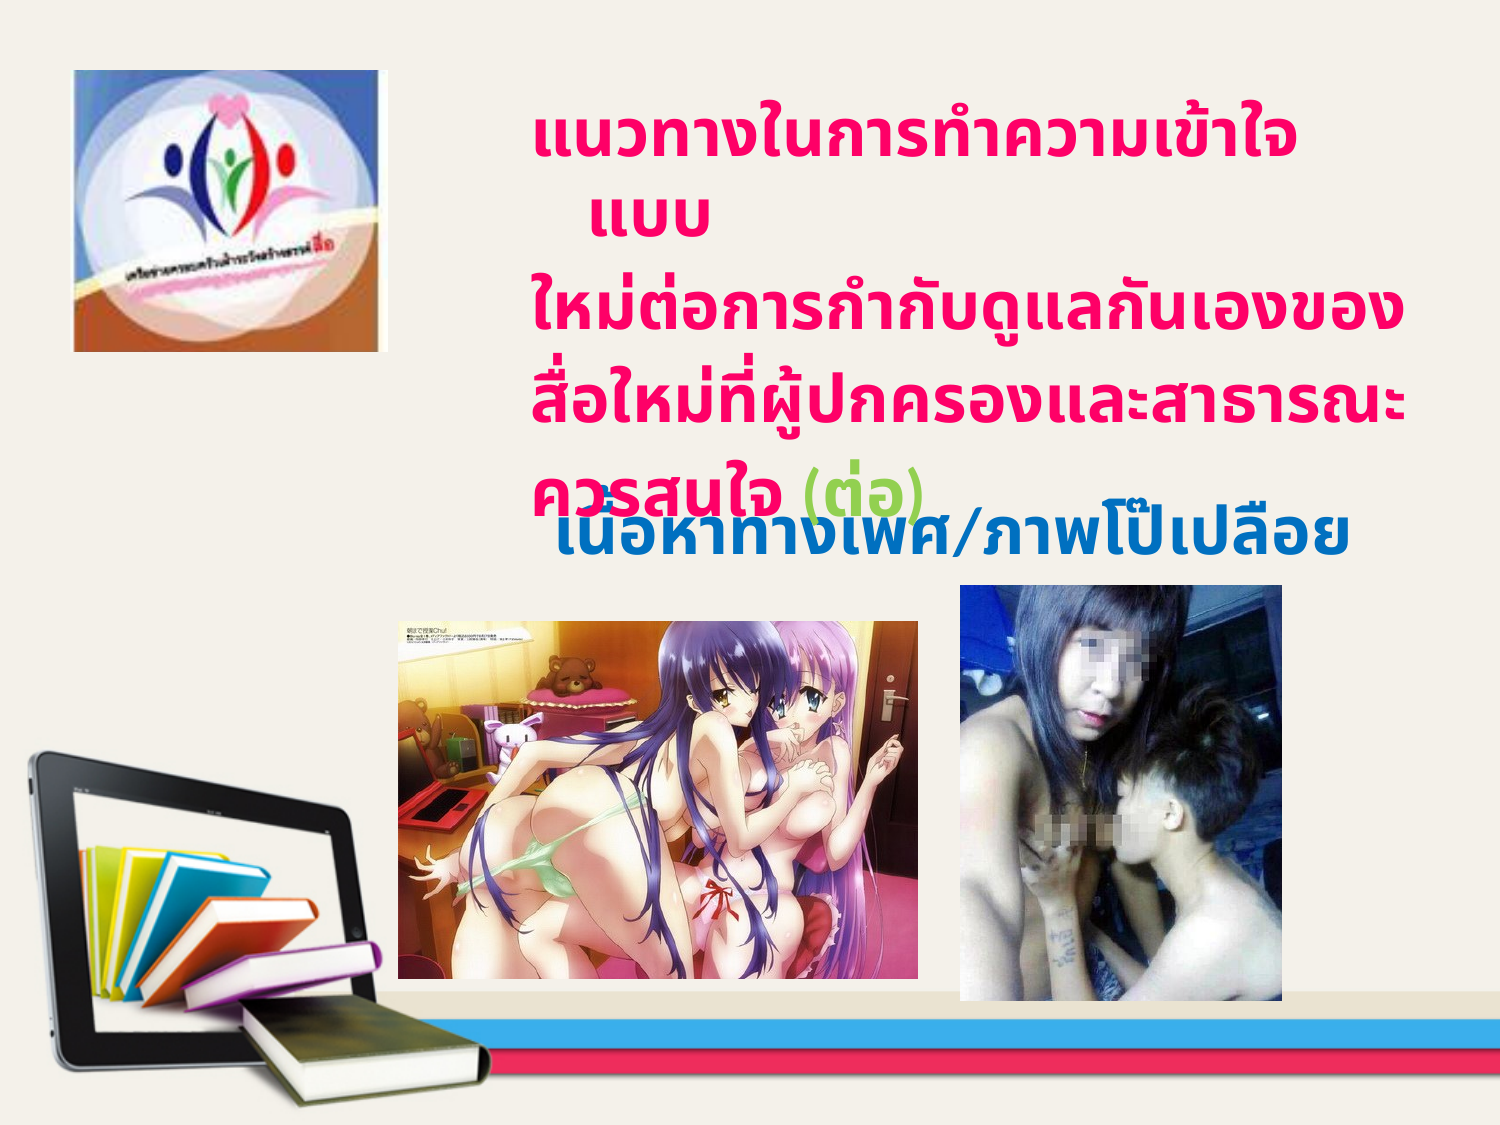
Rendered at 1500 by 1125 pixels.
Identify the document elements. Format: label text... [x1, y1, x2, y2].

list เนื้อหาทางเพศ/ภาพโป๊เปลือย [539, 480, 1454, 668]
picture [0, 0, 1500, 1125]
list แนวทางในการทำความเข้าใจแบบ ใหม่ต่อการกำกับดูแลกันเองของ สื่อใหม่ที่ผู้ปกครองและสาธารณะ ควรสนใจ (ต่อ) [515, 82, 1442, 446]
